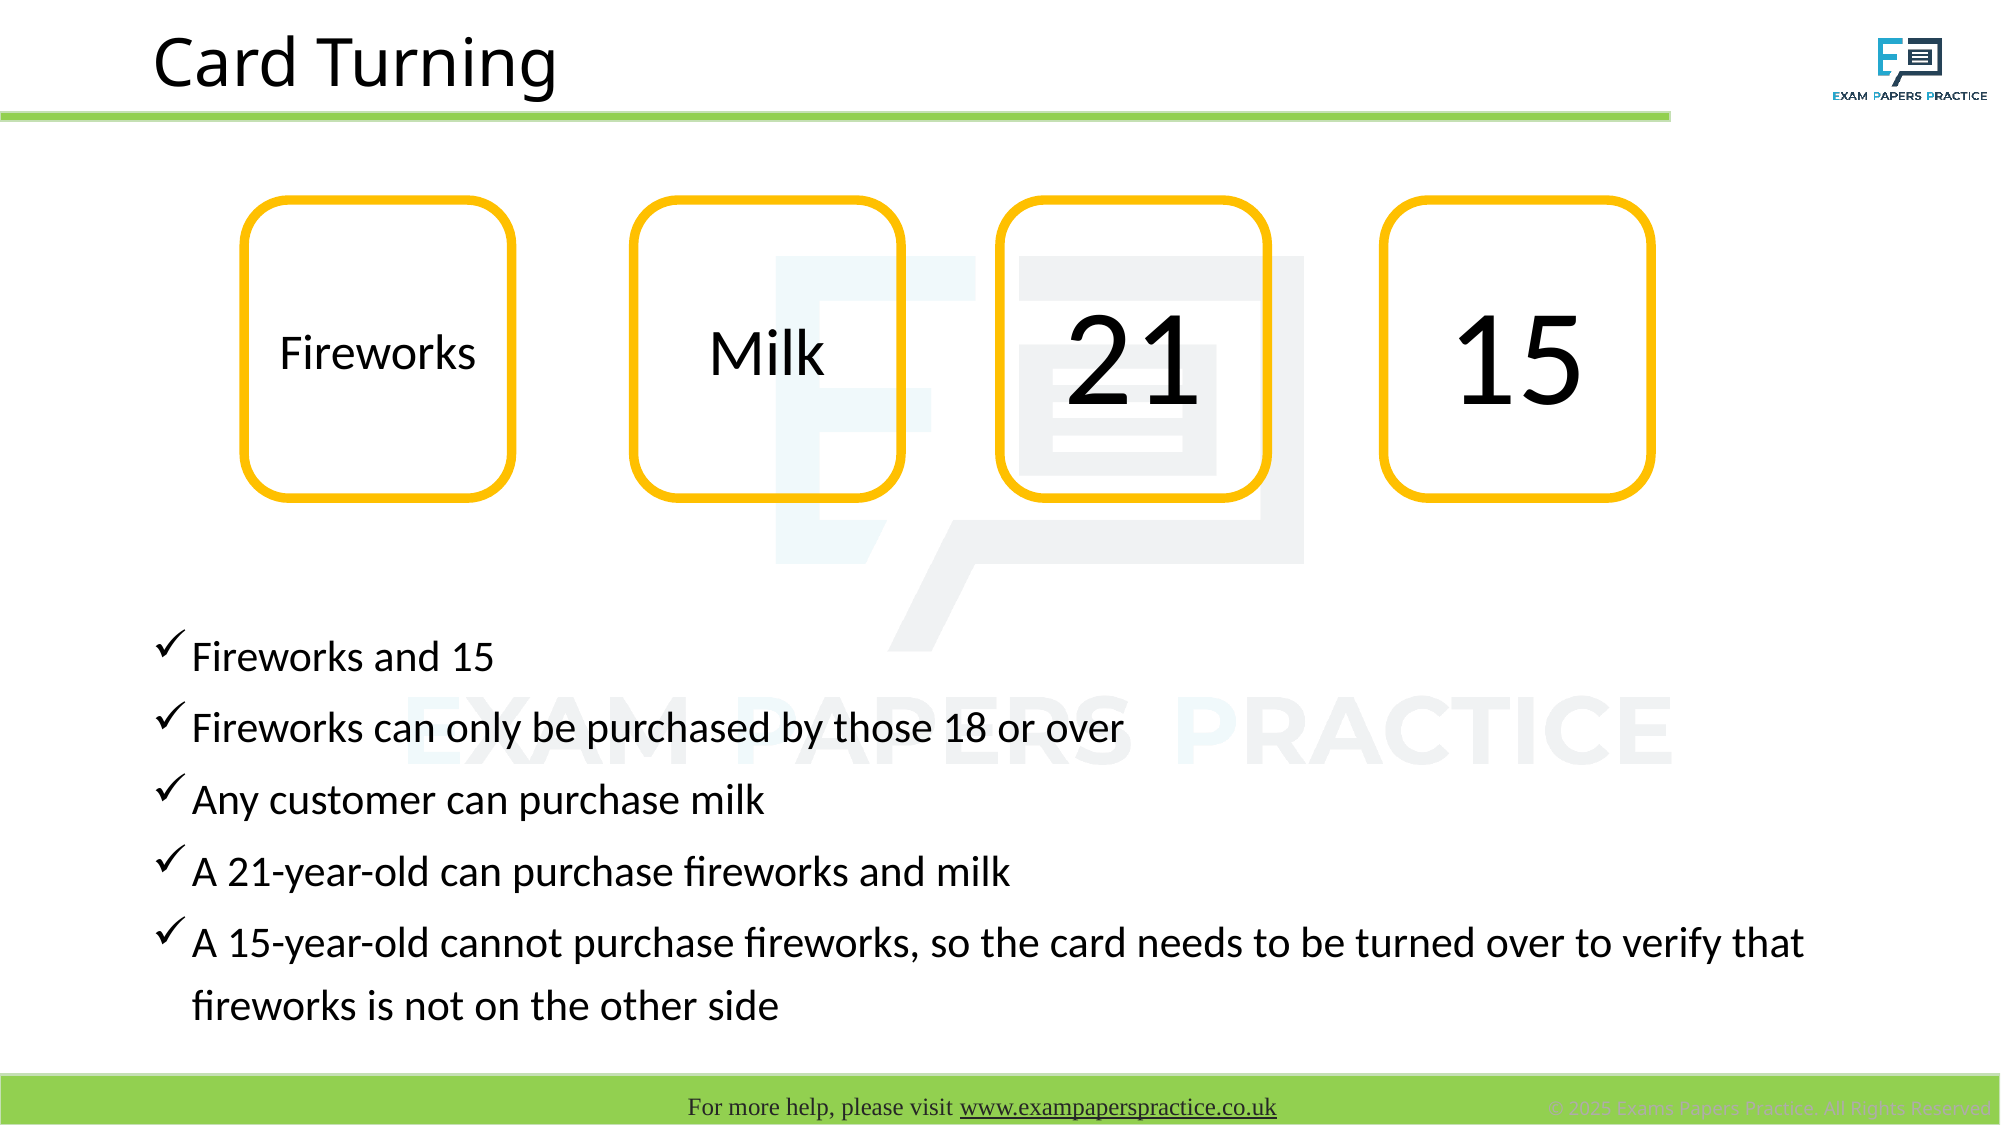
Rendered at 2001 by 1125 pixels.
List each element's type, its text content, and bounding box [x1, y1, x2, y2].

text_box 15 [1382, 198, 1653, 500]
text_box Fireworks [243, 198, 513, 500]
text_box 21 [998, 198, 1269, 500]
title Card Turning [137, 59, 1863, 70]
text_box Milk [632, 198, 903, 500]
list Fireworks and 15 Fireworks can only be purchased by those 18 or over Any customer can purchase milk A 21-year-old can purchase fireworks and milk A 15-year-old cannot purchase fireworks, so the card needs to be turned over to verify that fireworks is not on the other side [137, 609, 1863, 1039]
